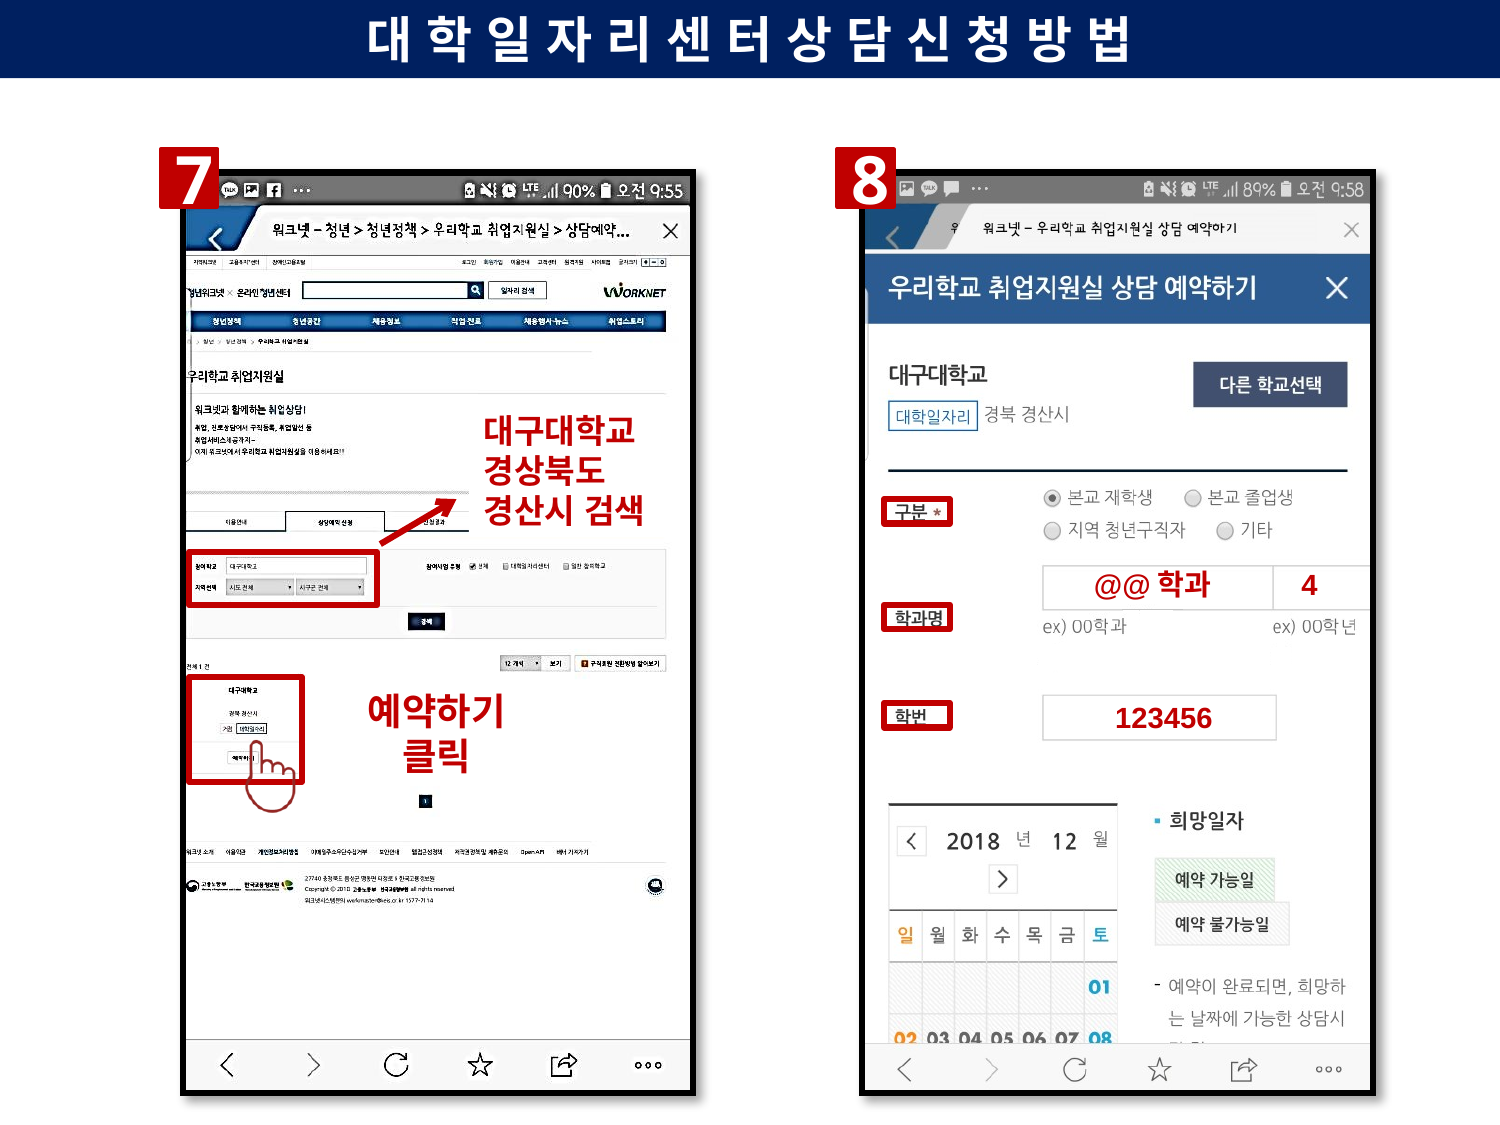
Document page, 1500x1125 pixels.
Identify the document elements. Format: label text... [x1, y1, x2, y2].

text_box 대 학 일 자 리 센 터 상 담 신 청 방 법 [0, 0, 1500, 80]
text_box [160, 148, 1370, 1091]
